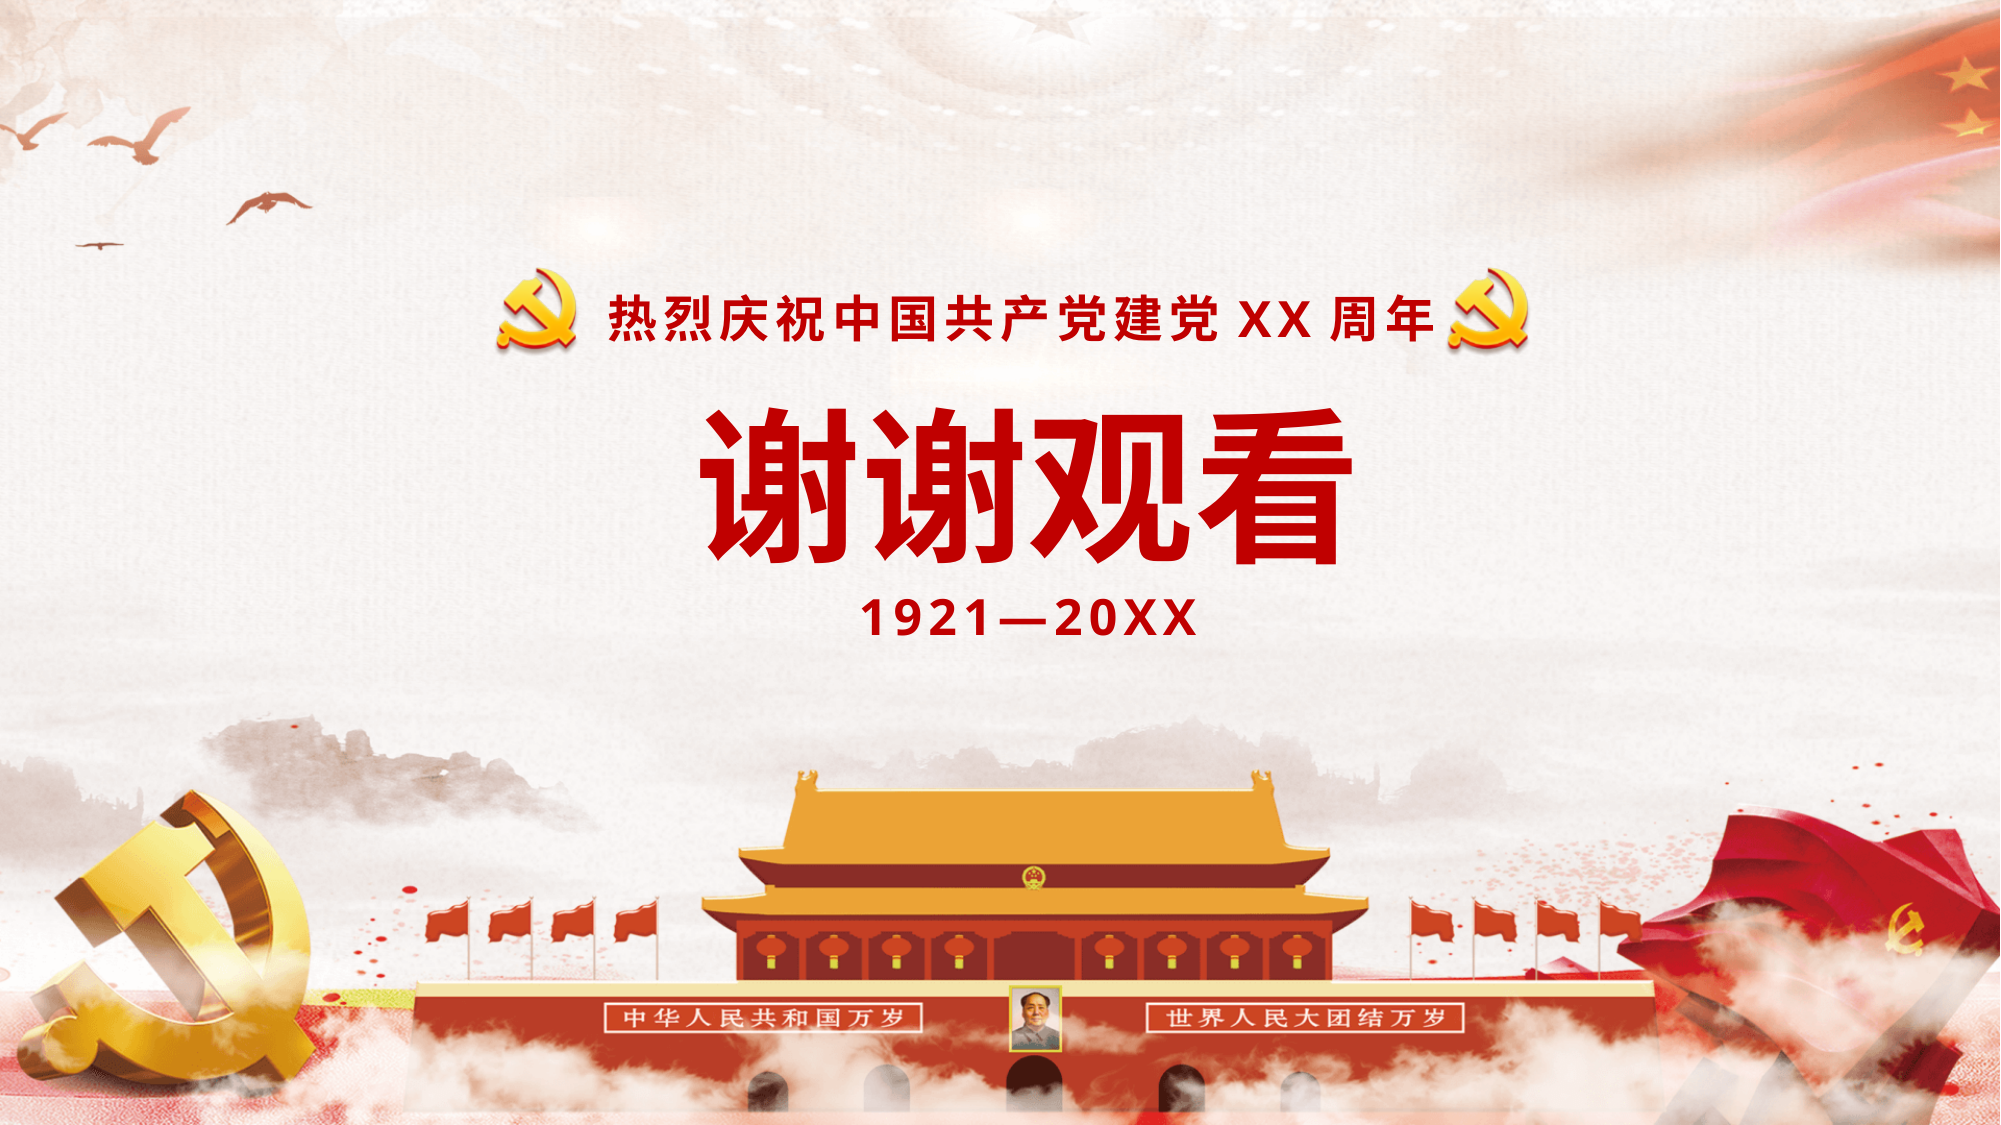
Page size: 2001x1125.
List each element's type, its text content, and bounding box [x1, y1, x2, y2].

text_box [363, 222, 1680, 377]
text_box 谢谢观看 [238, 355, 1817, 591]
text_box 1921—20XX [369, 566, 1686, 653]
picture [0, 0, 2000, 1125]
